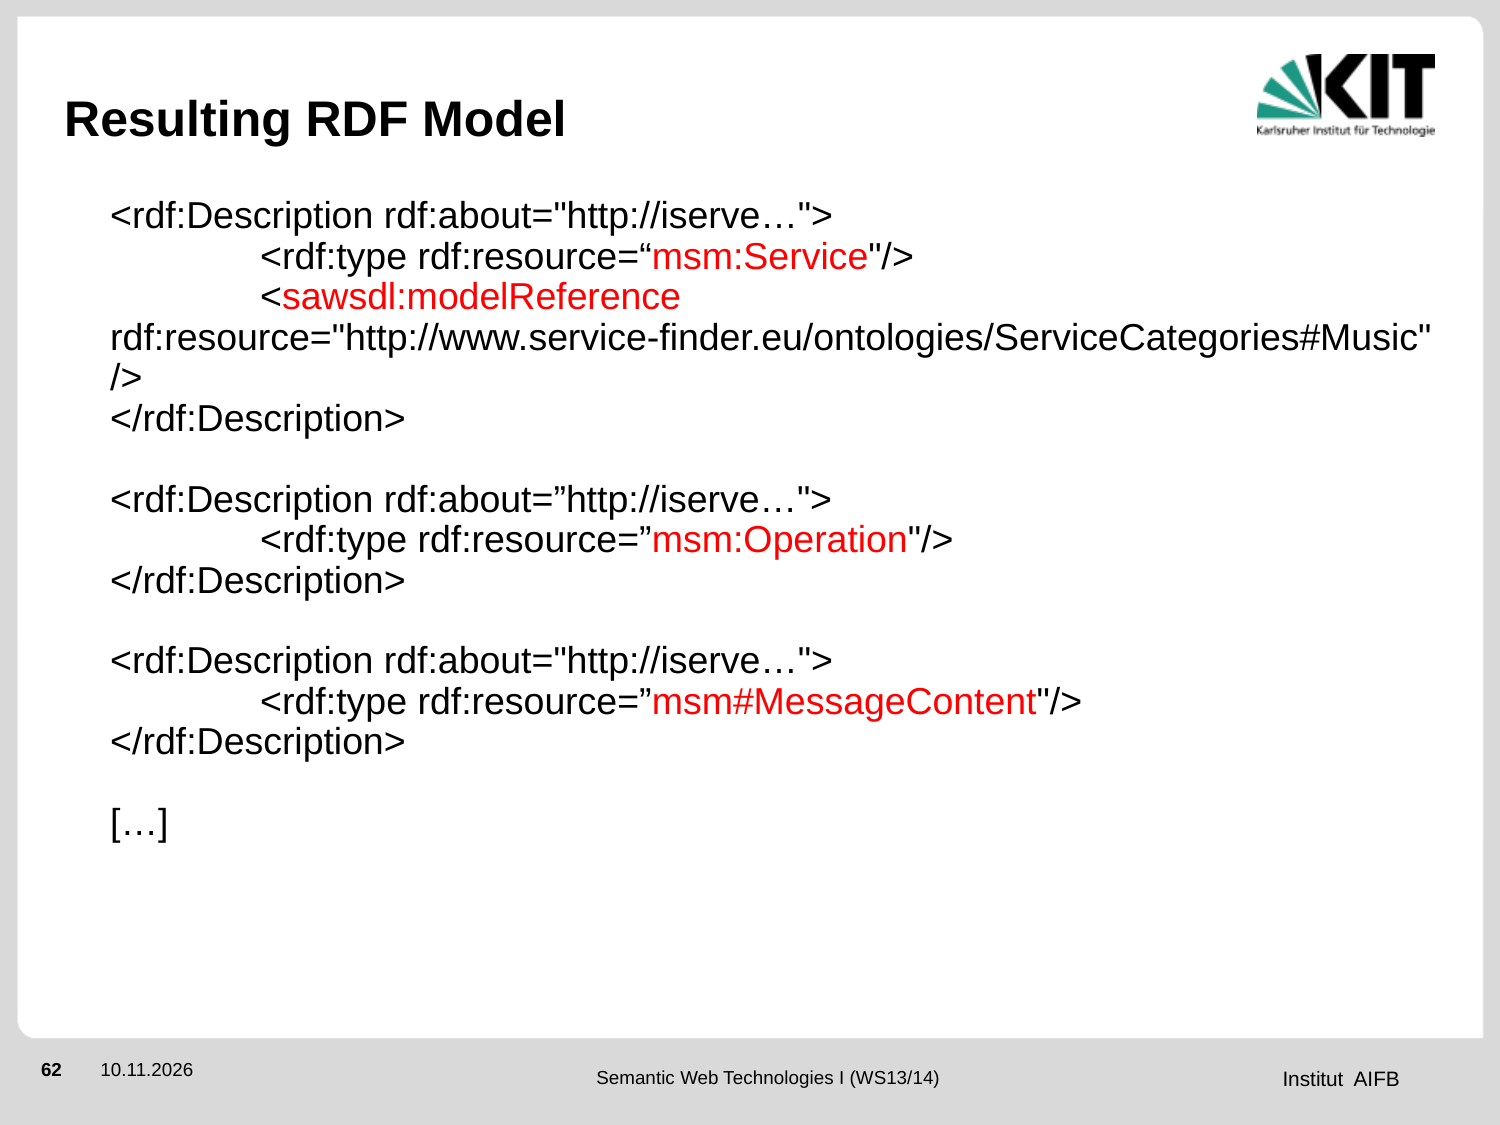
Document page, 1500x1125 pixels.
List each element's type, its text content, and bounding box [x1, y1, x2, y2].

list <rdf:Description rdf:about="http://iserve…"> <rdf:type rdf:resource=“msm:Service"/> <sawsdl:modelReference rdf:resource="http://www.service-finder.eu/ontologies/ServiceCategories#Music"/> </rdf:Description> <rdf:Description rdf:about=”http://iserve…"> <rdf:type rdf:resource=”msm:Operation"/> </rdf:Description> <rdf:Description rdf:about="http://iserve…"> <rdf:type rdf:resource=”msm#MessageContent"/> </rdf:Description> […] [64, 196, 1436, 1000]
picture [0, 0, 1500, 1125]
title Resulting RDF Model [64, 54, 1198, 147]
